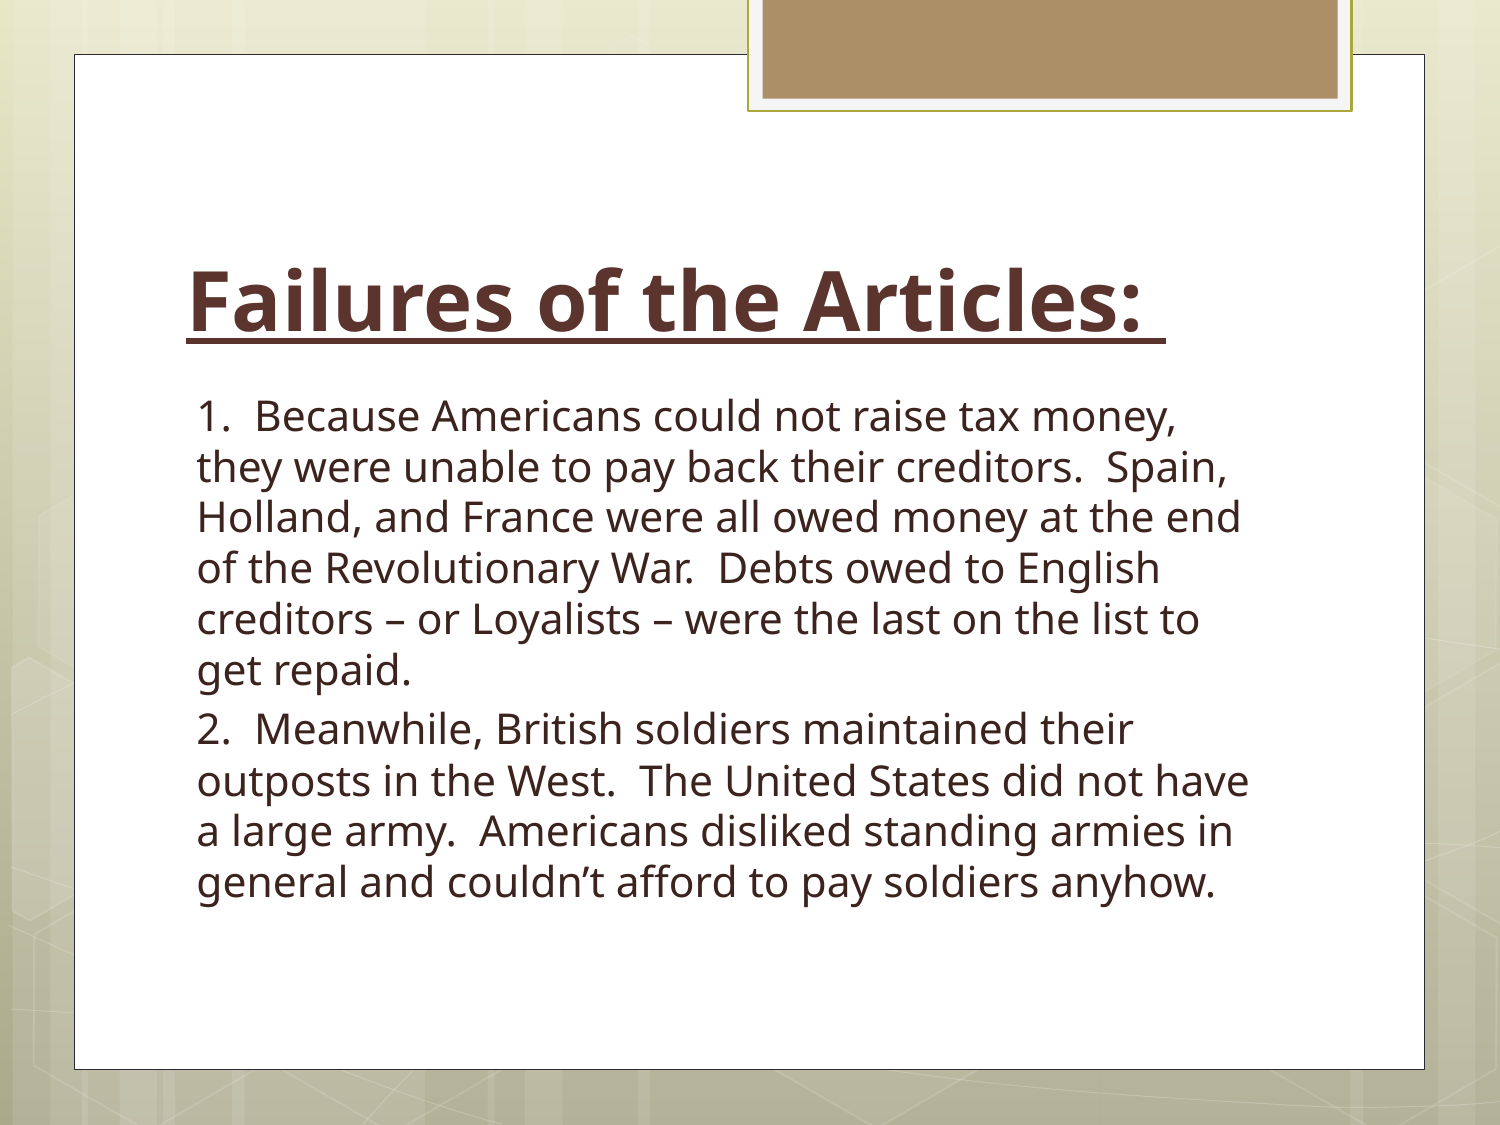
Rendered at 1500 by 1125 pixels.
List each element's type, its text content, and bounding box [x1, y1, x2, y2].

title Failures of the Articles: [171, 168, 1324, 357]
list 1. Because Americans could not raise tax money, they were unable to pay back their creditors. Spain, Holland, and France were all owed money at the end of the Revolutionary War. Debts owed to English creditors – or Loyalists – were the last on the list to get repaid. 2. Meanwhile, British soldiers maintained their outposts in the West. The United States did not have a large army. Americans disliked standing armies in general and couldn’t afford to pay soldiers anyhow. [171, 381, 1283, 957]
